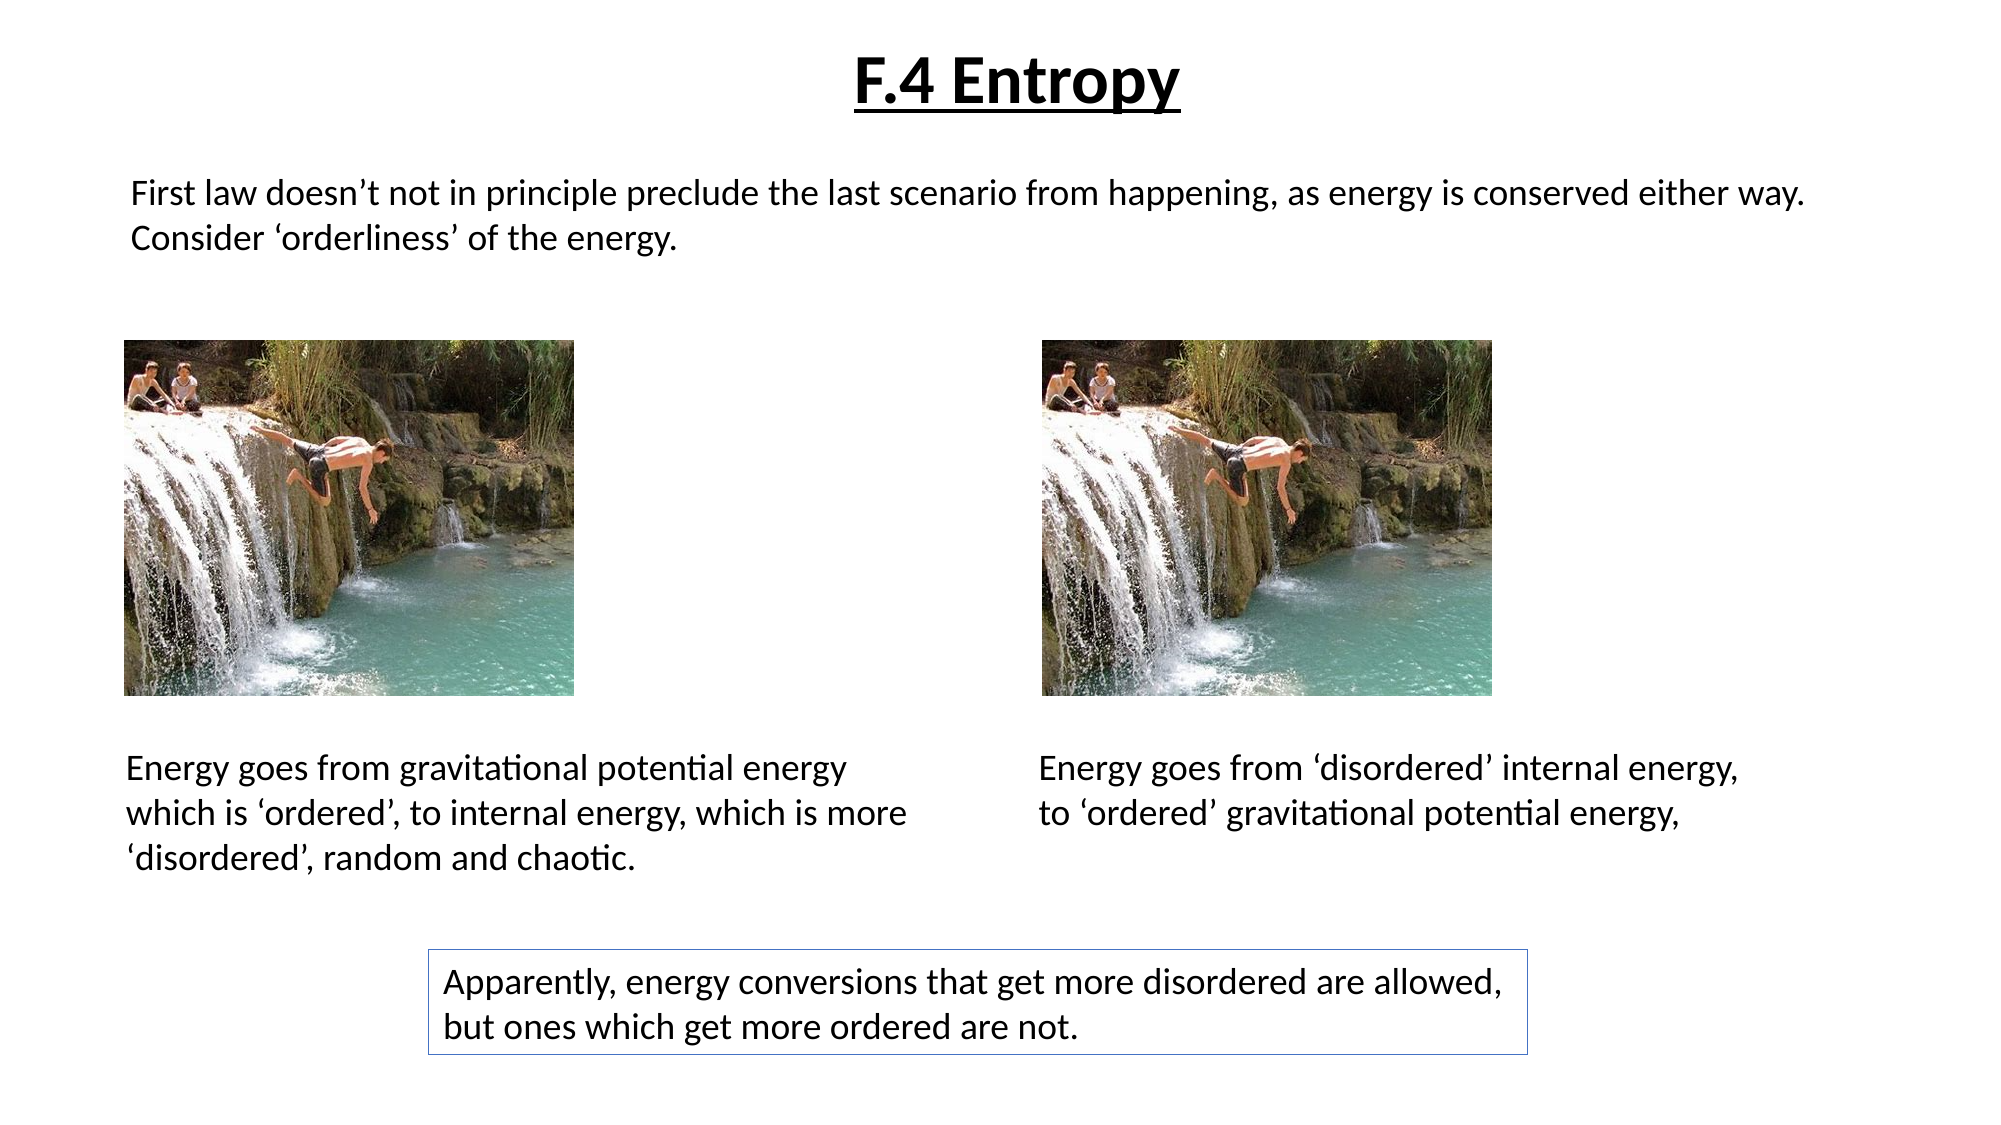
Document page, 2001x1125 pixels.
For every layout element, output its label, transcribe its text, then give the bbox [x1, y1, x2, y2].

text_box Apparently, energy conversions that get more disordered are allowed, but ones which get more ordered are not. [428, 949, 1528, 1055]
picture [1040, 334, 1495, 700]
picture [122, 334, 577, 700]
text_box Energy goes from gravitational potential energy which is ‘ordered’, to internal energy, which is more ‘disordered’, random and chaotic. [111, 735, 932, 886]
text_box First law doesn’t not in principle preclude the last scenario from happening, as energy is conserved either way. Consider ‘orderliness’ of the energy. [116, 160, 1840, 266]
text_box Energy goes from ‘disordered’ internal energy, to ‘ordered’ gravitational potential energy, [1023, 735, 1764, 841]
text_box F.4 Entropy [839, 35, 1252, 128]
